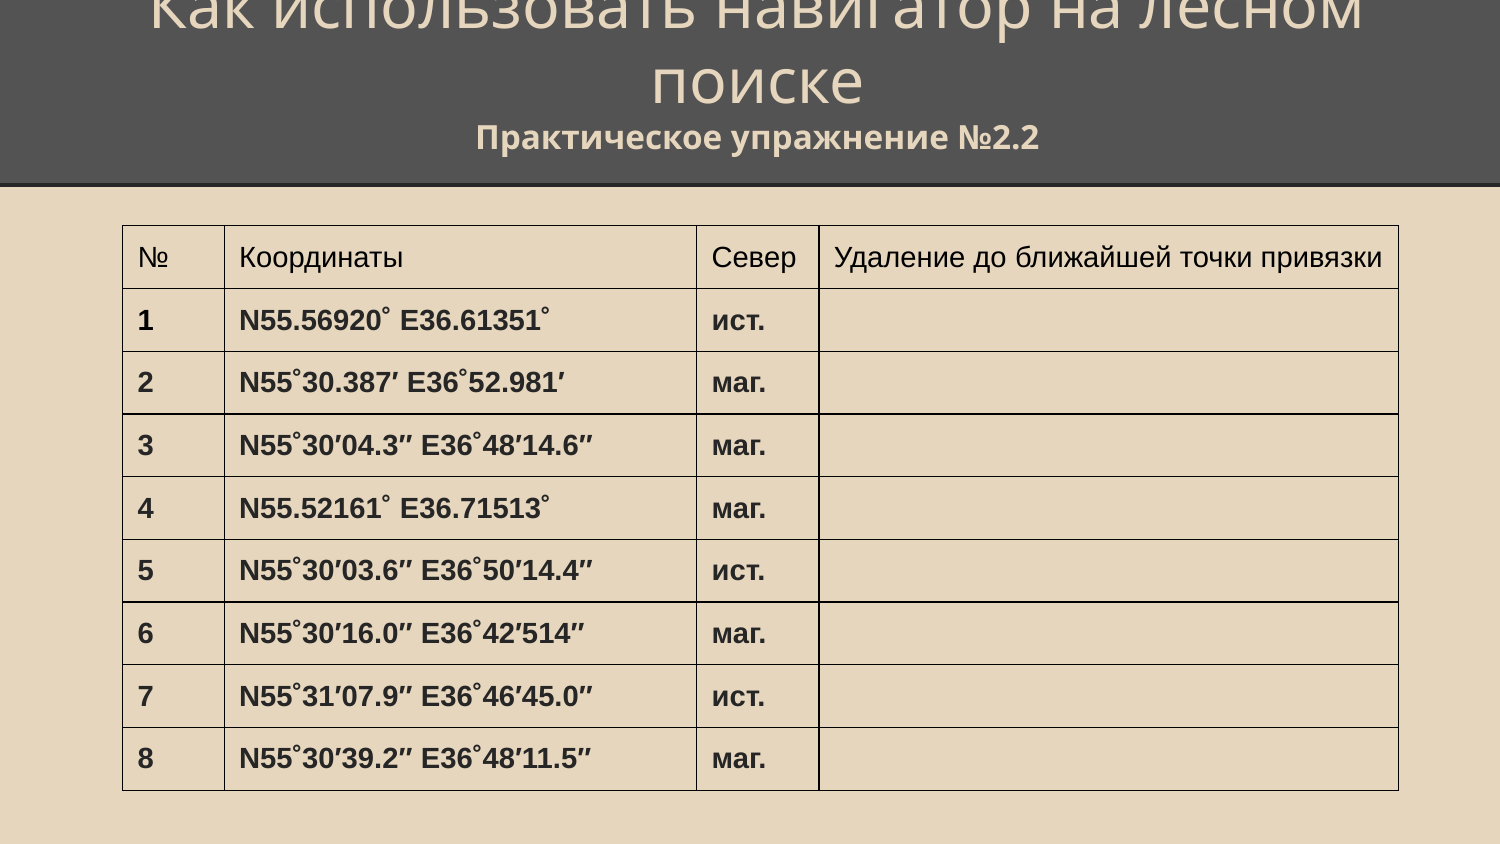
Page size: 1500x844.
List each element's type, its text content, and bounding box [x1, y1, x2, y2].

table_cell N55˚30′16.0″ E36˚42′514″ [225, 603, 696, 664]
table_header Север [697, 226, 818, 288]
table_cell [820, 728, 1398, 790]
table_cell N55˚30′03.6″ E36˚50′14.4″ [225, 540, 696, 601]
table_cell N55˚31′07.9″ E36˚46′45.0″ [225, 665, 696, 727]
table_cell 3 [123, 415, 224, 476]
table_header № [123, 226, 224, 288]
table_cell [820, 415, 1398, 476]
table_cell 6 [123, 603, 224, 664]
table_cell маг. [697, 728, 818, 790]
table_cell ист. [697, 289, 818, 351]
table_header Координаты [225, 226, 696, 288]
table_cell 4 [123, 477, 224, 539]
table_cell 5 [123, 540, 224, 601]
table_cell маг. [697, 477, 818, 539]
table_cell 1 [123, 289, 224, 351]
table_cell N55.56920˚ E36.61351˚ [225, 289, 696, 351]
table_cell ист. [697, 540, 818, 601]
table_cell [820, 665, 1398, 727]
table_cell N55˚30′04.3″ E36˚48′14.6″ [225, 415, 696, 476]
table_cell 7 [123, 665, 224, 727]
table_cell [820, 289, 1398, 351]
table_header Удаление до ближайшей точки привязки [820, 226, 1398, 288]
table_cell N55˚30′39.2″ E36˚48′11.5″ [225, 728, 696, 790]
title Как использовать навигатор на лесном поиске Практическое упражнение №2.2 [24, 10, 1492, 172]
table_cell [820, 603, 1398, 664]
table_cell [820, 477, 1398, 539]
table_cell N55.52161˚ E36.71513˚ [225, 477, 696, 539]
table_cell [820, 352, 1398, 413]
table_cell 2 [123, 352, 224, 413]
table_cell N55˚30.387′ E36˚52.981′ [225, 352, 696, 413]
table_cell ист. [697, 665, 818, 727]
table_cell маг. [697, 603, 818, 664]
table_cell [820, 540, 1398, 601]
table_cell маг. [697, 415, 818, 476]
table_cell маг. [697, 352, 818, 413]
table_cell 8 [123, 728, 224, 790]
